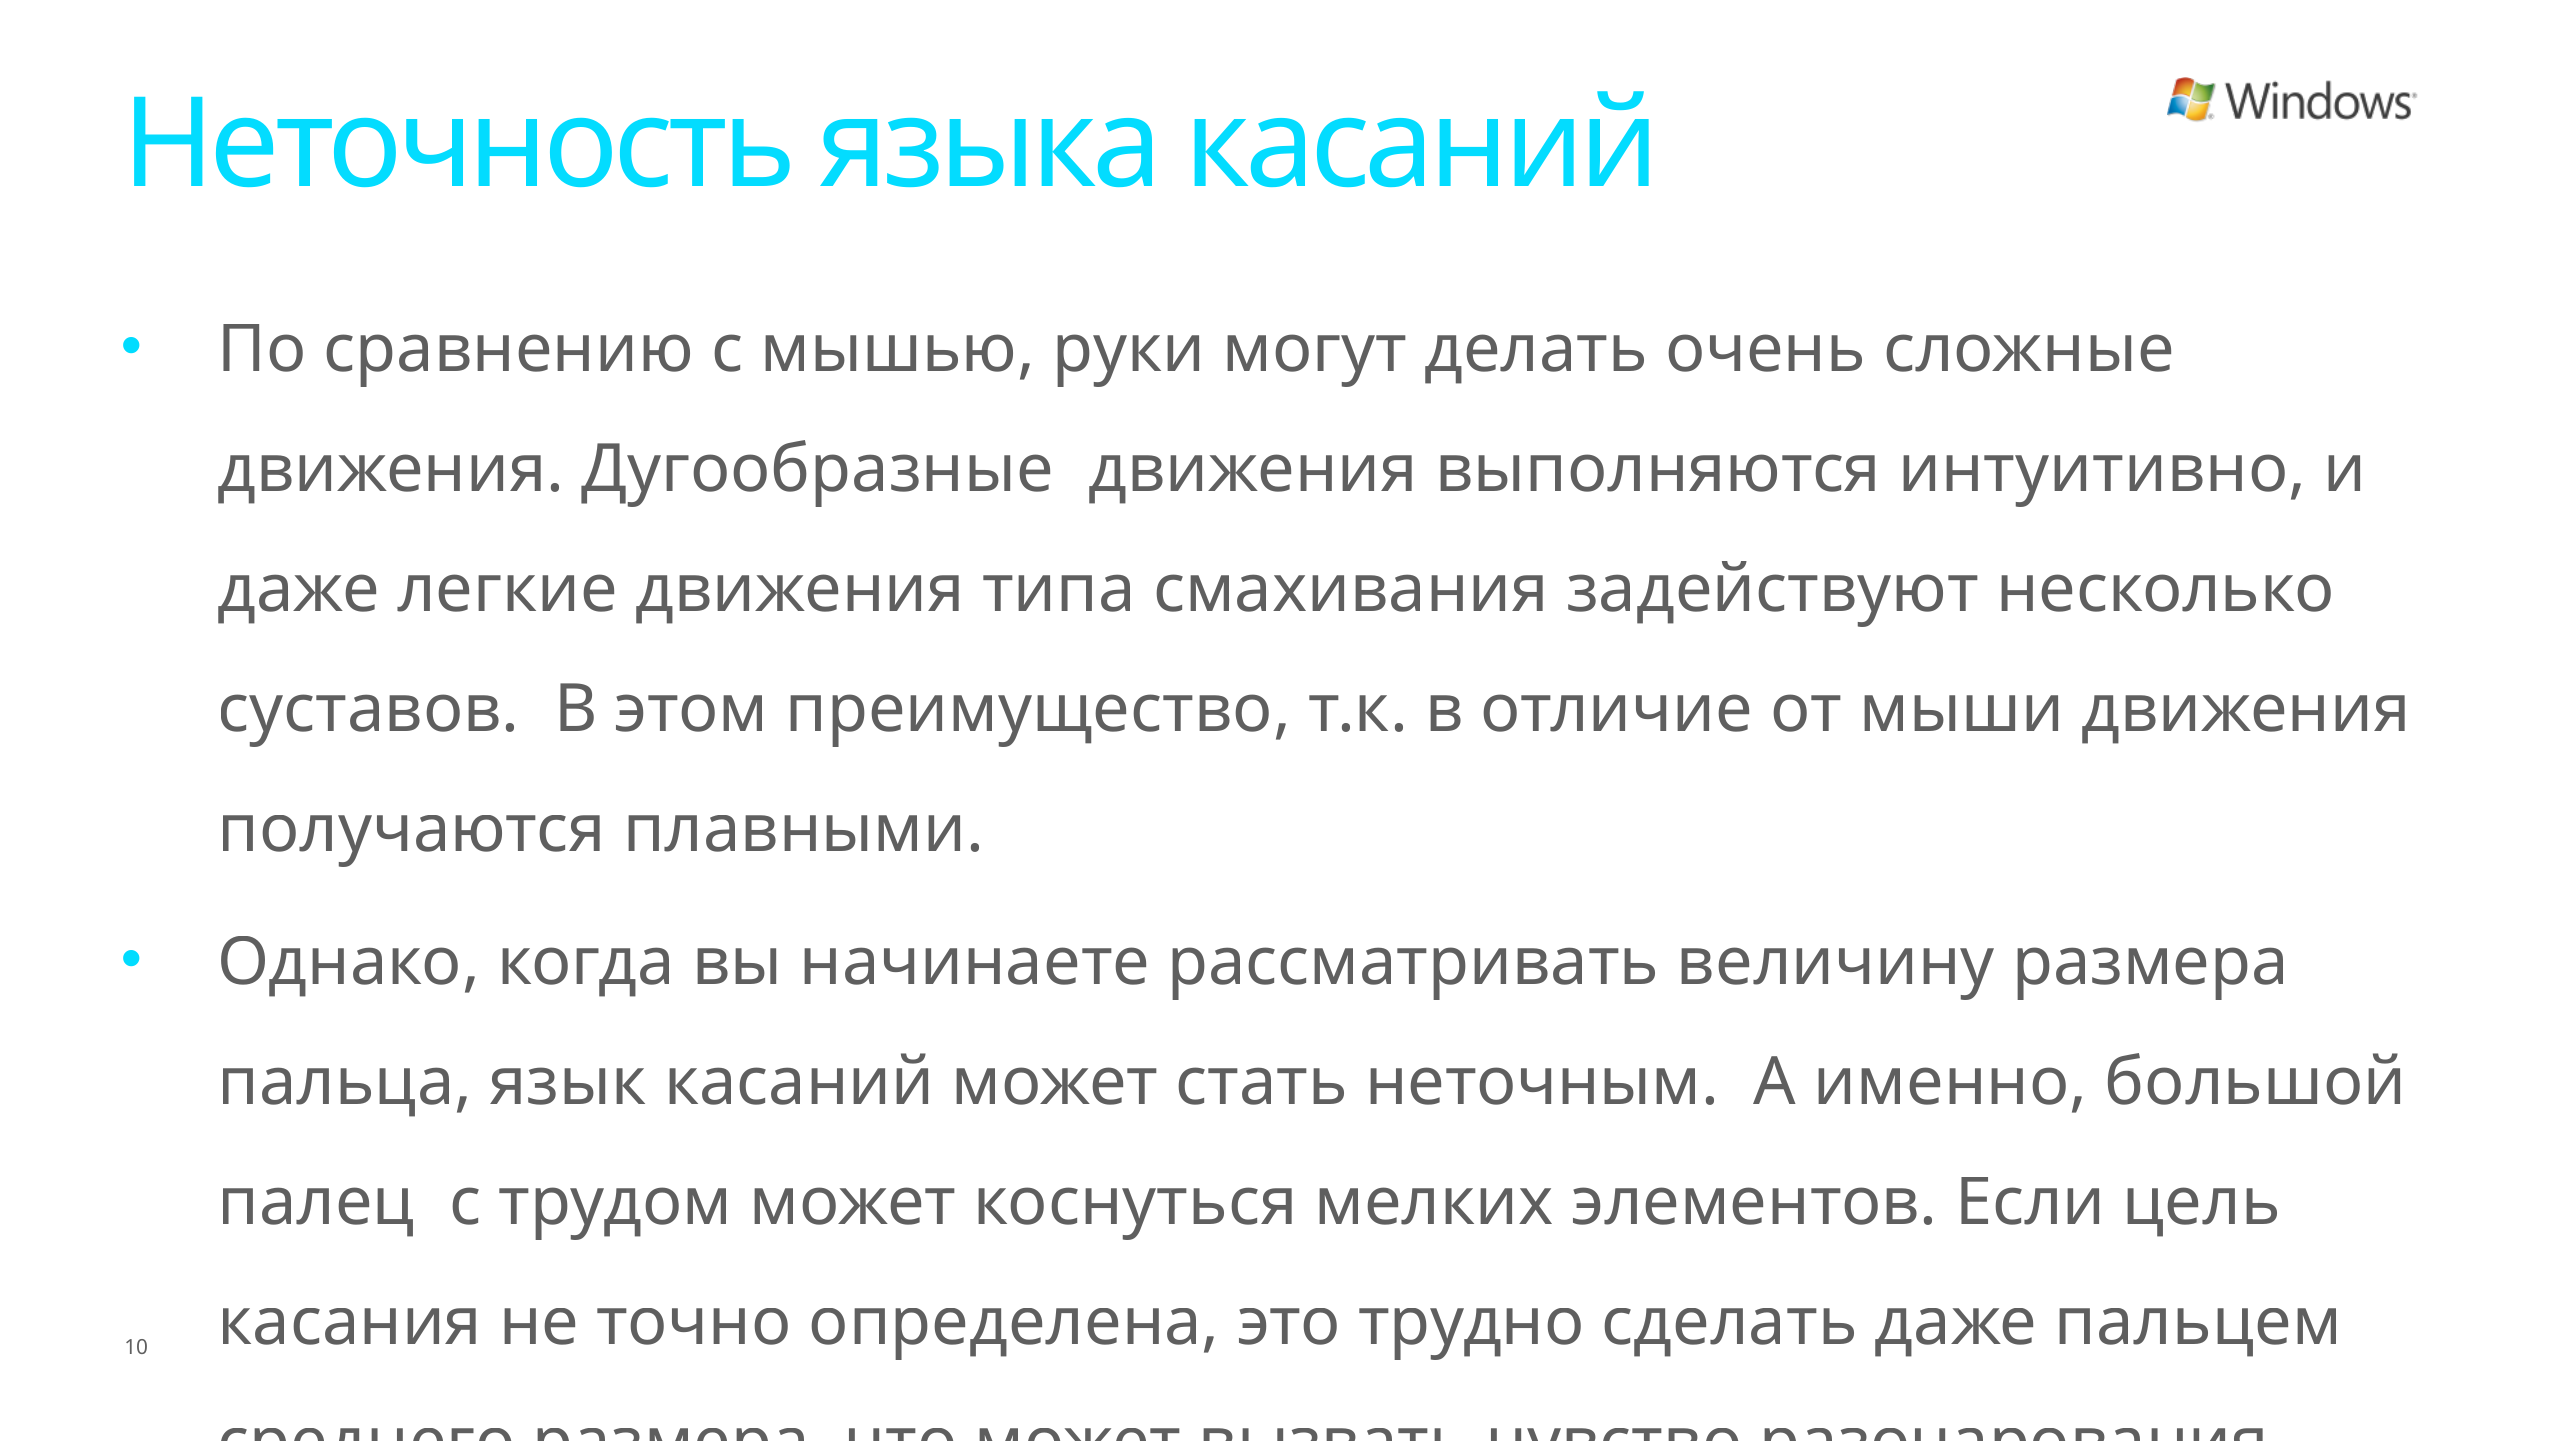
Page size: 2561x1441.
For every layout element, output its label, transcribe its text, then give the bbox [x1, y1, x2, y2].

title Неточность языка касаний [122, 48, 2465, 214]
list По сравнению с мышью, руки могут делать очень сложные движения. Дугообразные движения выполняются интуитивно, и даже легкие движения типа смахивания задействуют несколько суставов. В этом преимущество, т.к. в отличие от мыши движения получаются плавными. Однако, когда вы начинаете рассматривать величину размера пальца, язык касаний может стать неточным. А именно, большой палец с трудом может коснуться мелких элементов. Если цель касания не точно определена, это трудно сделать даже пальцем среднего размера, что может вызвать чувство разочарования. [120, 265, 2463, 1441]
